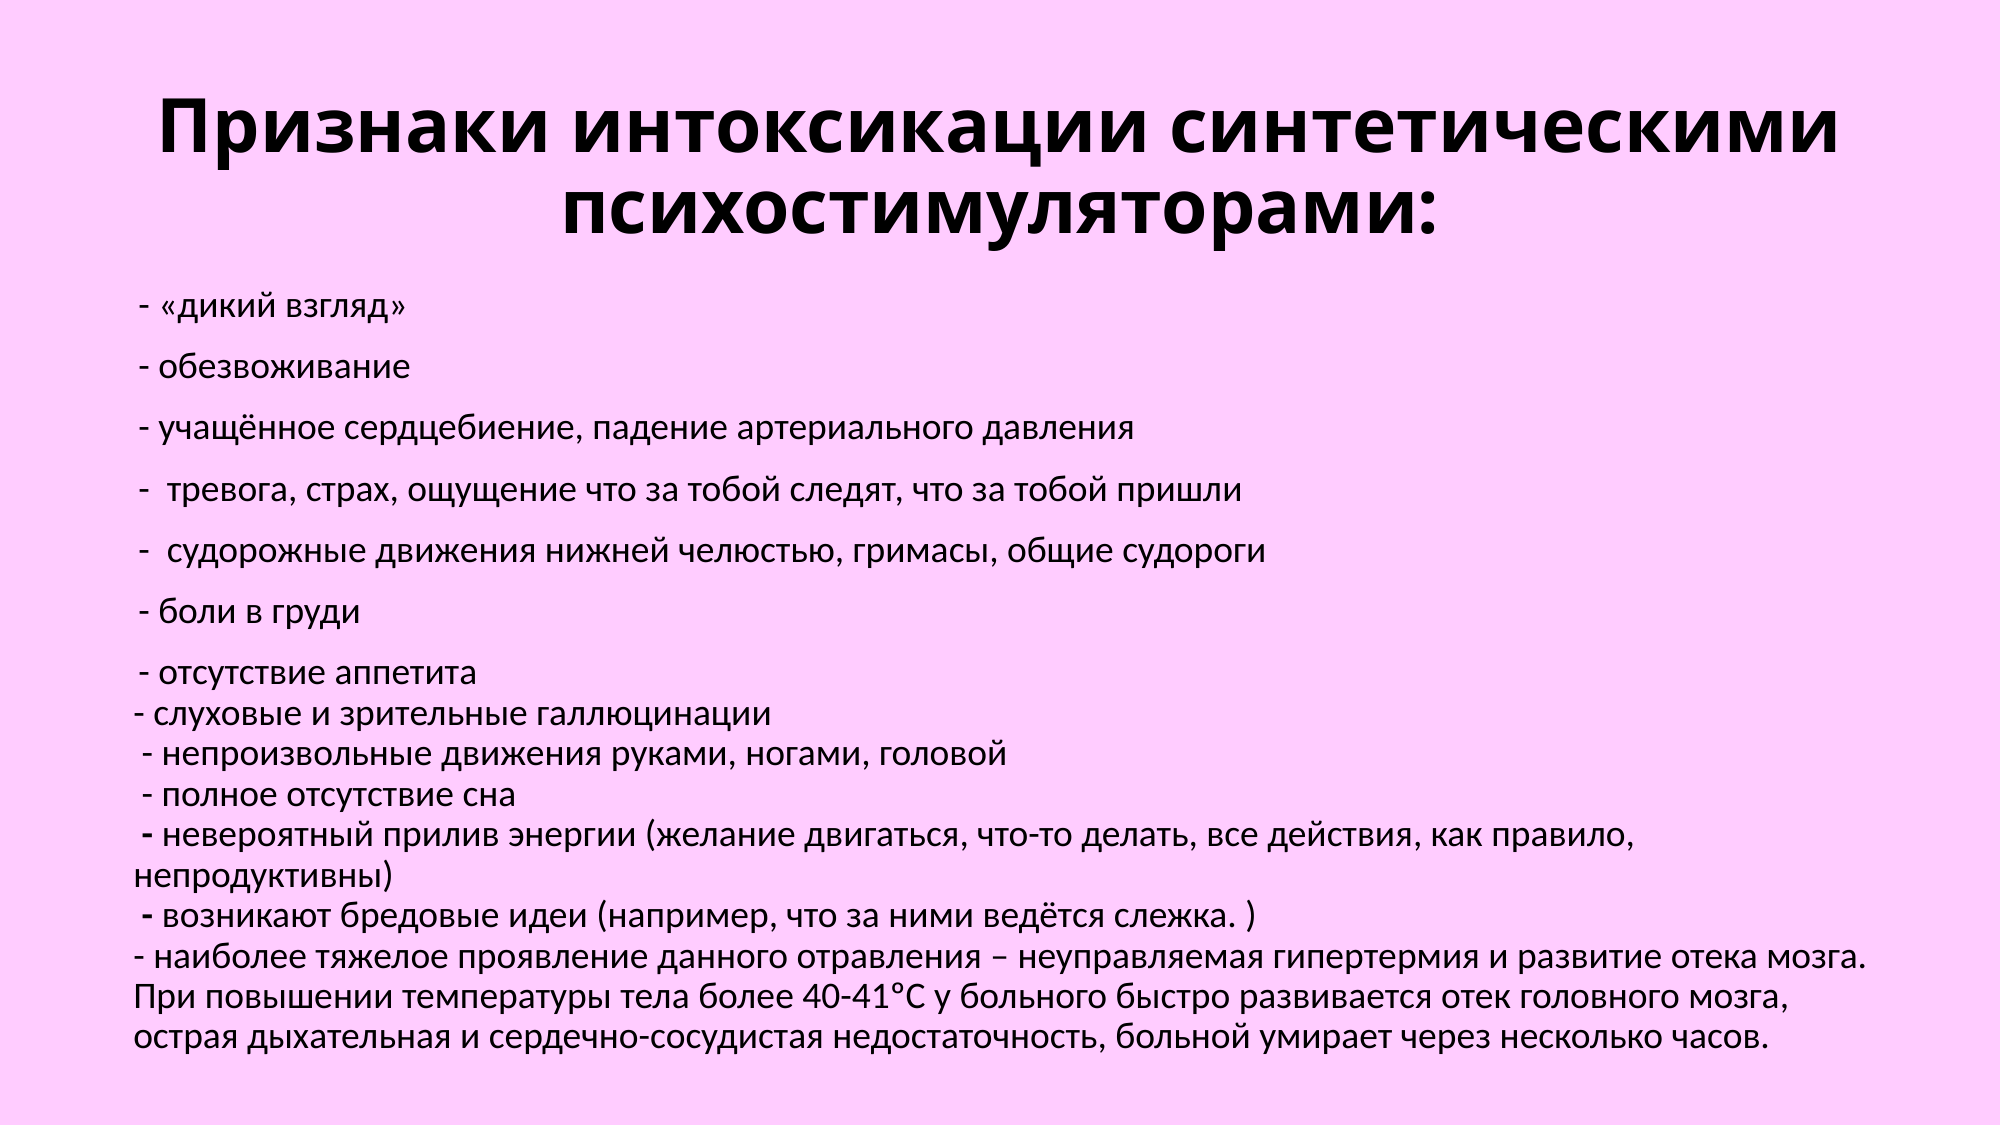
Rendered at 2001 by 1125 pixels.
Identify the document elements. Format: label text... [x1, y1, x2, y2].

title Признаки интоксикации синтетическими психостимуляторами: [137, 59, 1863, 277]
list - «дикий взгляд» - обезвоживание - учащённое сердцебиение, падение артериального давления - тревога, страх, ощущение что за тобой следят, что за тобой пришли - судорожные движения нижней челюстью, гримасы, общие судороги - боли в груди - отсутствие аппетита - слуховые и зрительные галлюцинации - непроизвольные движения руками, ногами, головой - полное отсутствие сна - невероятный прилив энергии (желание двигаться, что-то делать, все действия, как правило, непродуктивны) - возникают бредовые идеи (например, что за ними ведётся слежка. ) - наиболее тяжелое проявление данного отравления – неуправляемая гипертермия и развитие отека мозга. При повышении температуры тела более 40-41ºС у больного быстро развивается отек головного мозга, острая дыхательная и сердечно-сосудистая недостаточность, больной умирает через несколько часов. [80, 277, 1895, 1100]
